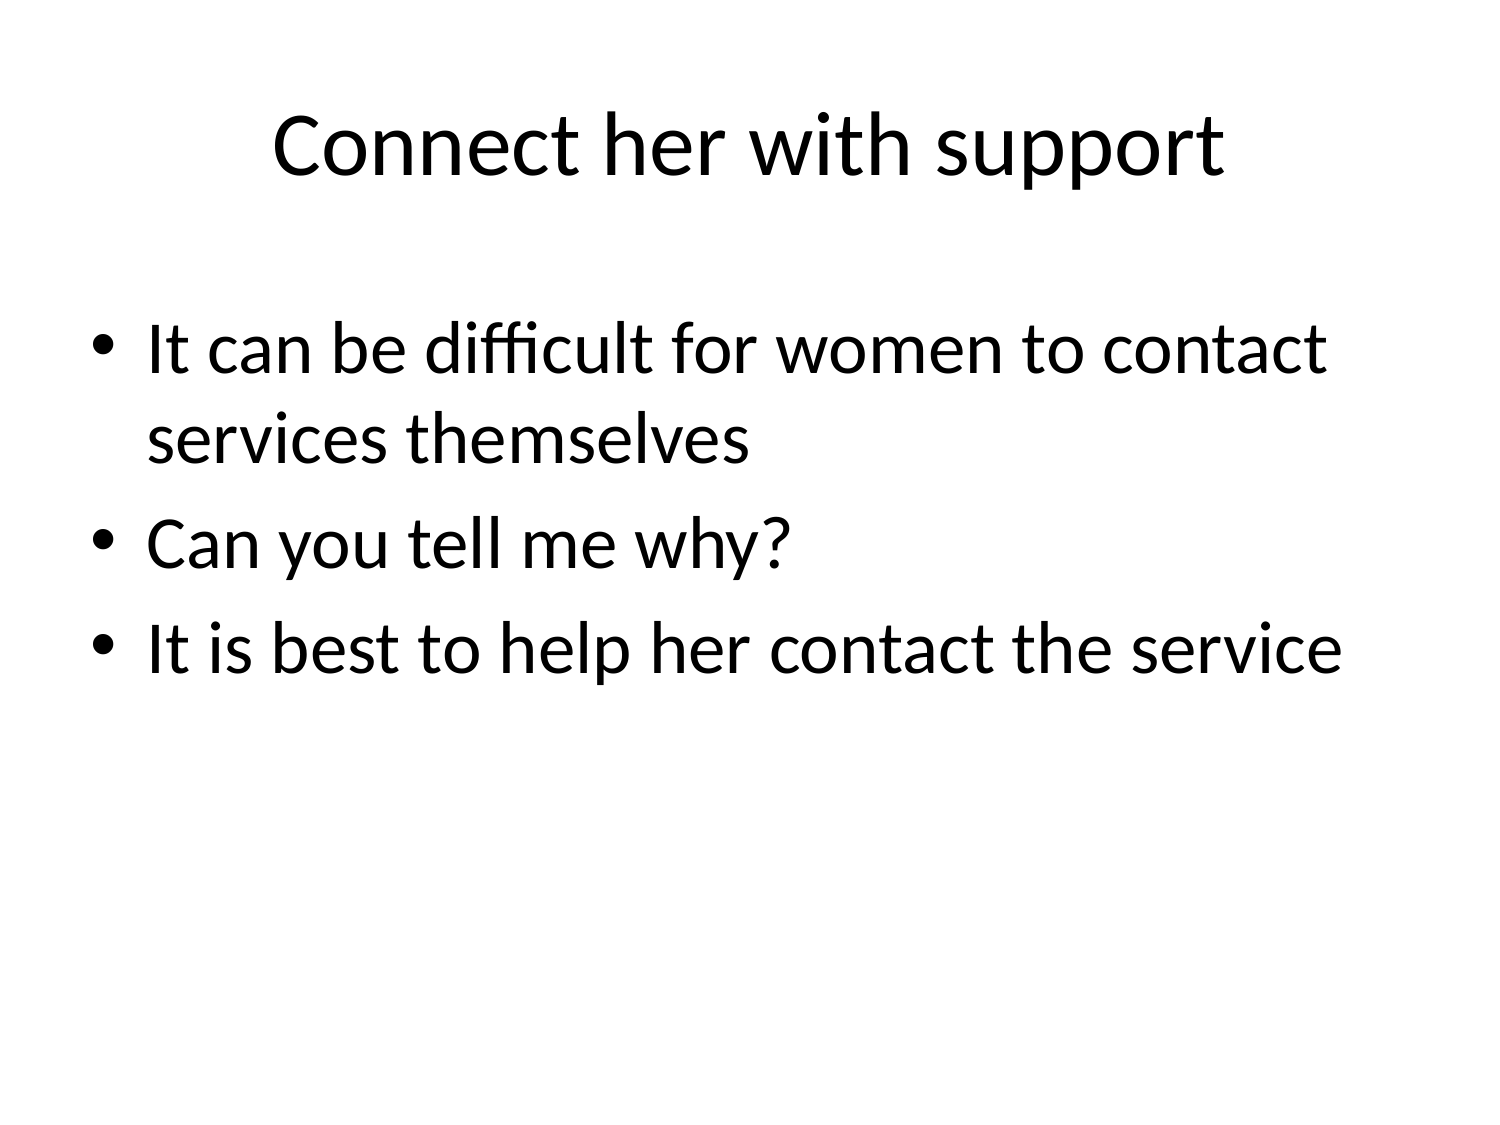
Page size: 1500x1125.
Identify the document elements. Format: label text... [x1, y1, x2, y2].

list It can be difficult for women to contact services themselves Can you tell me why? It is best to help her contact the service [75, 290, 1425, 1034]
title Connect her with support [75, 45, 1425, 233]
